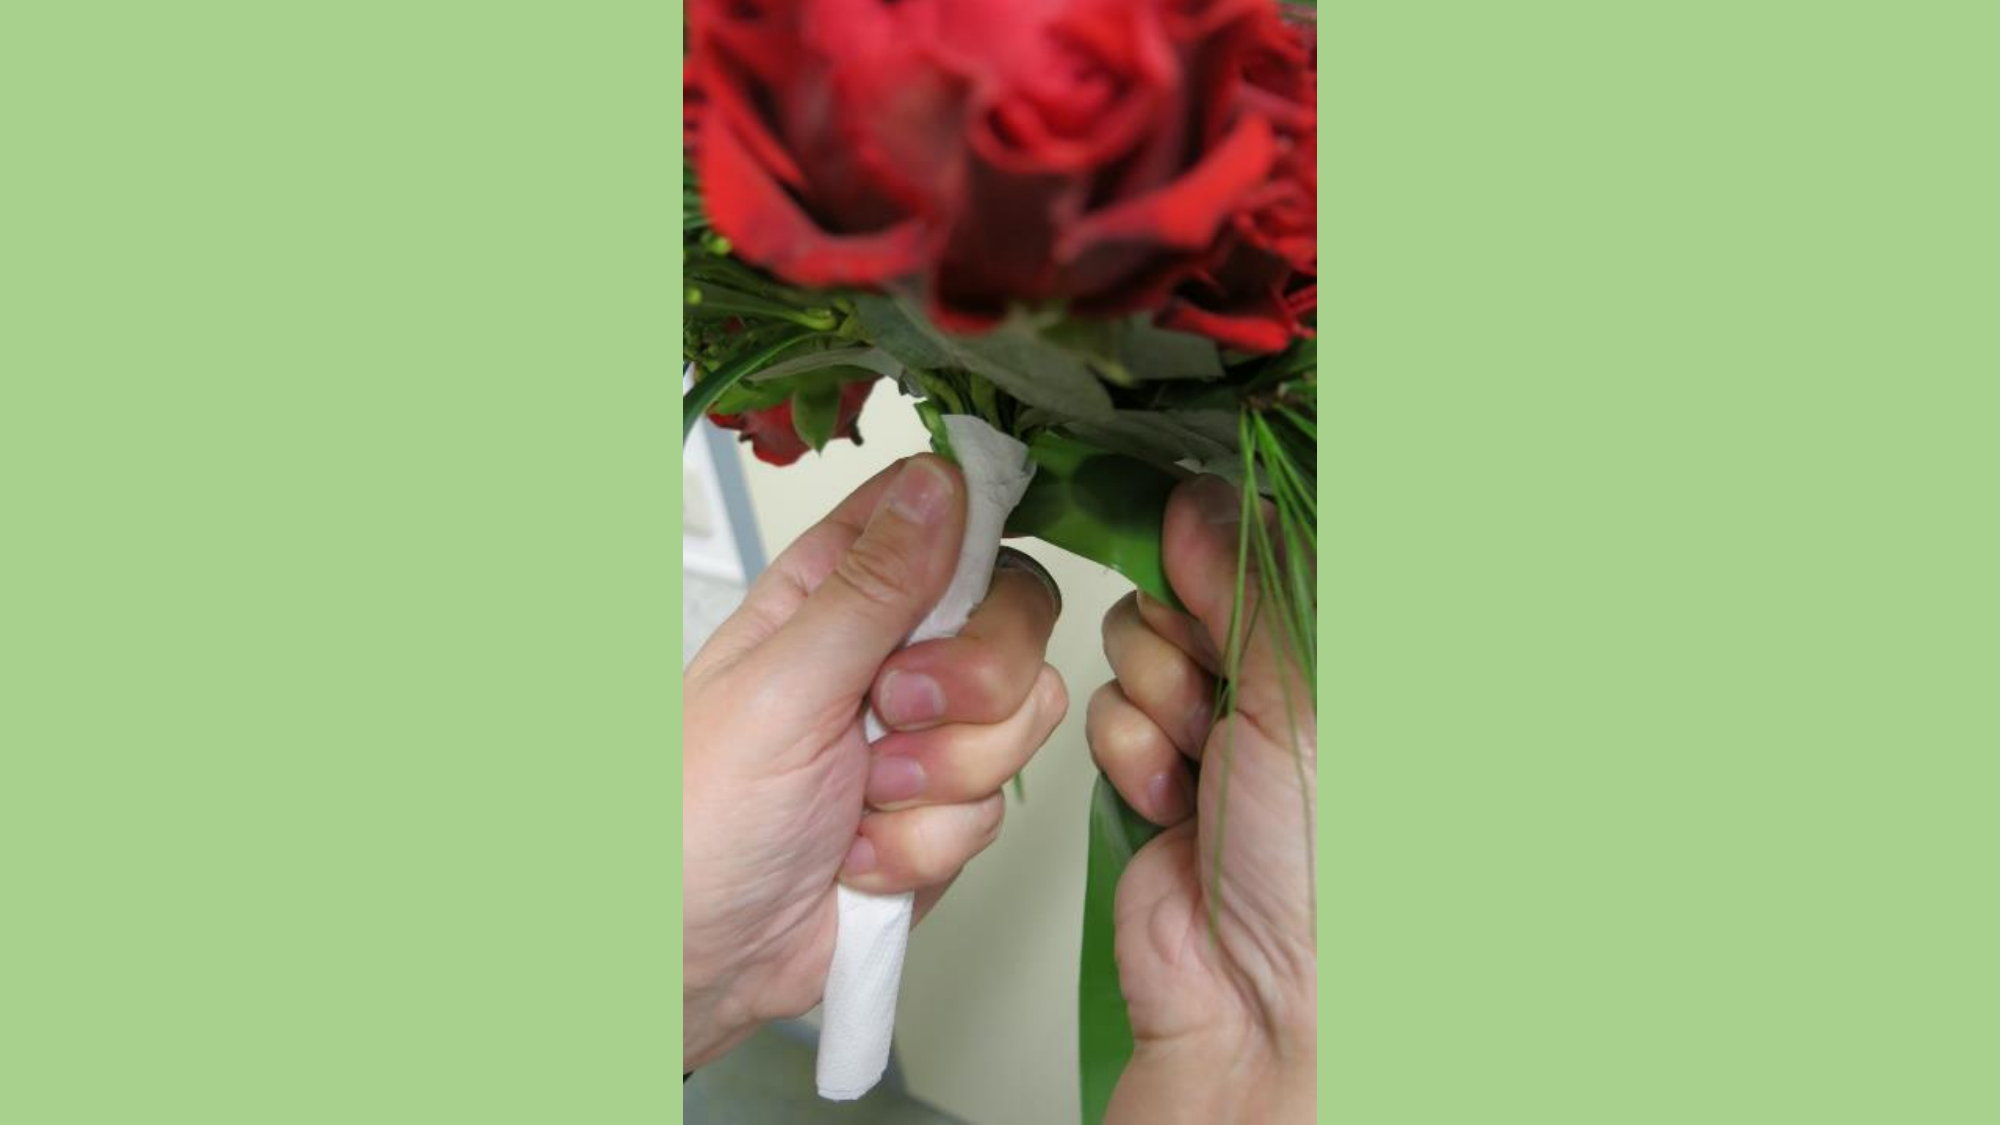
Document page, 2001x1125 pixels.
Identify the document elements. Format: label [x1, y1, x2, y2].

picture [683, 0, 1317, 1125]
